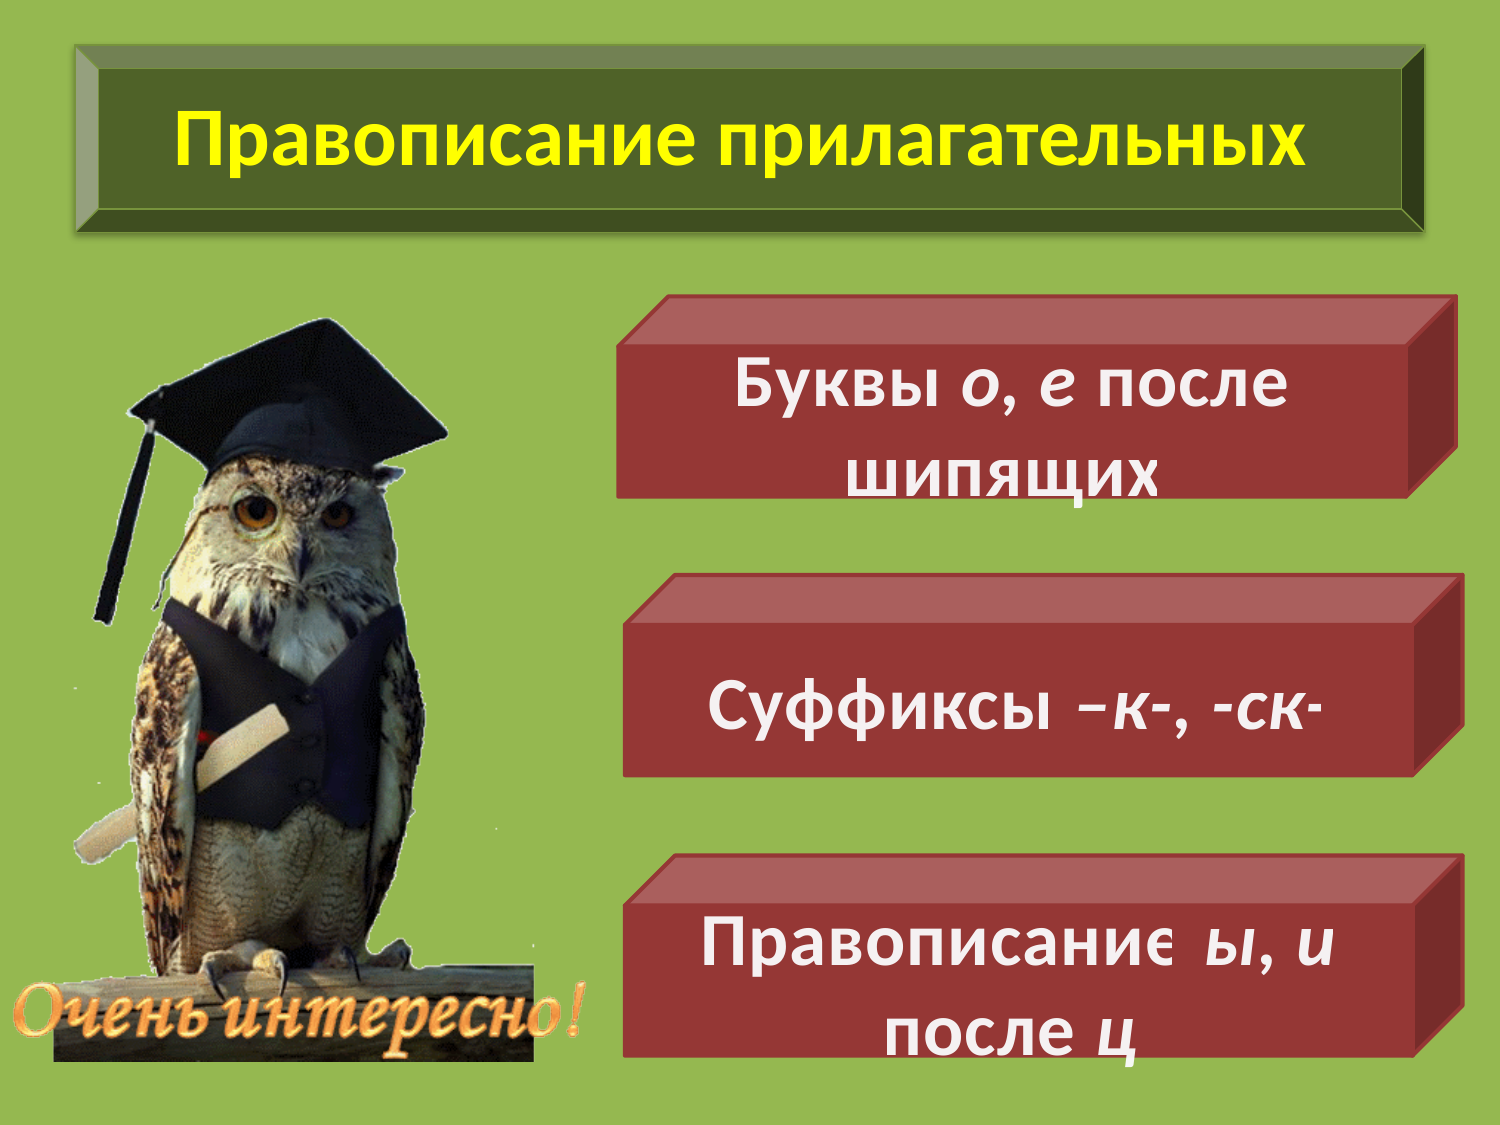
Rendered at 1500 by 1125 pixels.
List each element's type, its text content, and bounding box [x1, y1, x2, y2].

text_box [725, 1041, 1431, 1068]
text_box Буквы о, е после шипящих [616, 294, 1458, 499]
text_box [737, 612, 1451, 788]
text_box Правописание ы, и после ц [622, 853, 1465, 1058]
text_box Суффиксы –к-, -ск- [622, 572, 1465, 778]
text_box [74, 44, 1426, 233]
picture [9, 312, 592, 1062]
